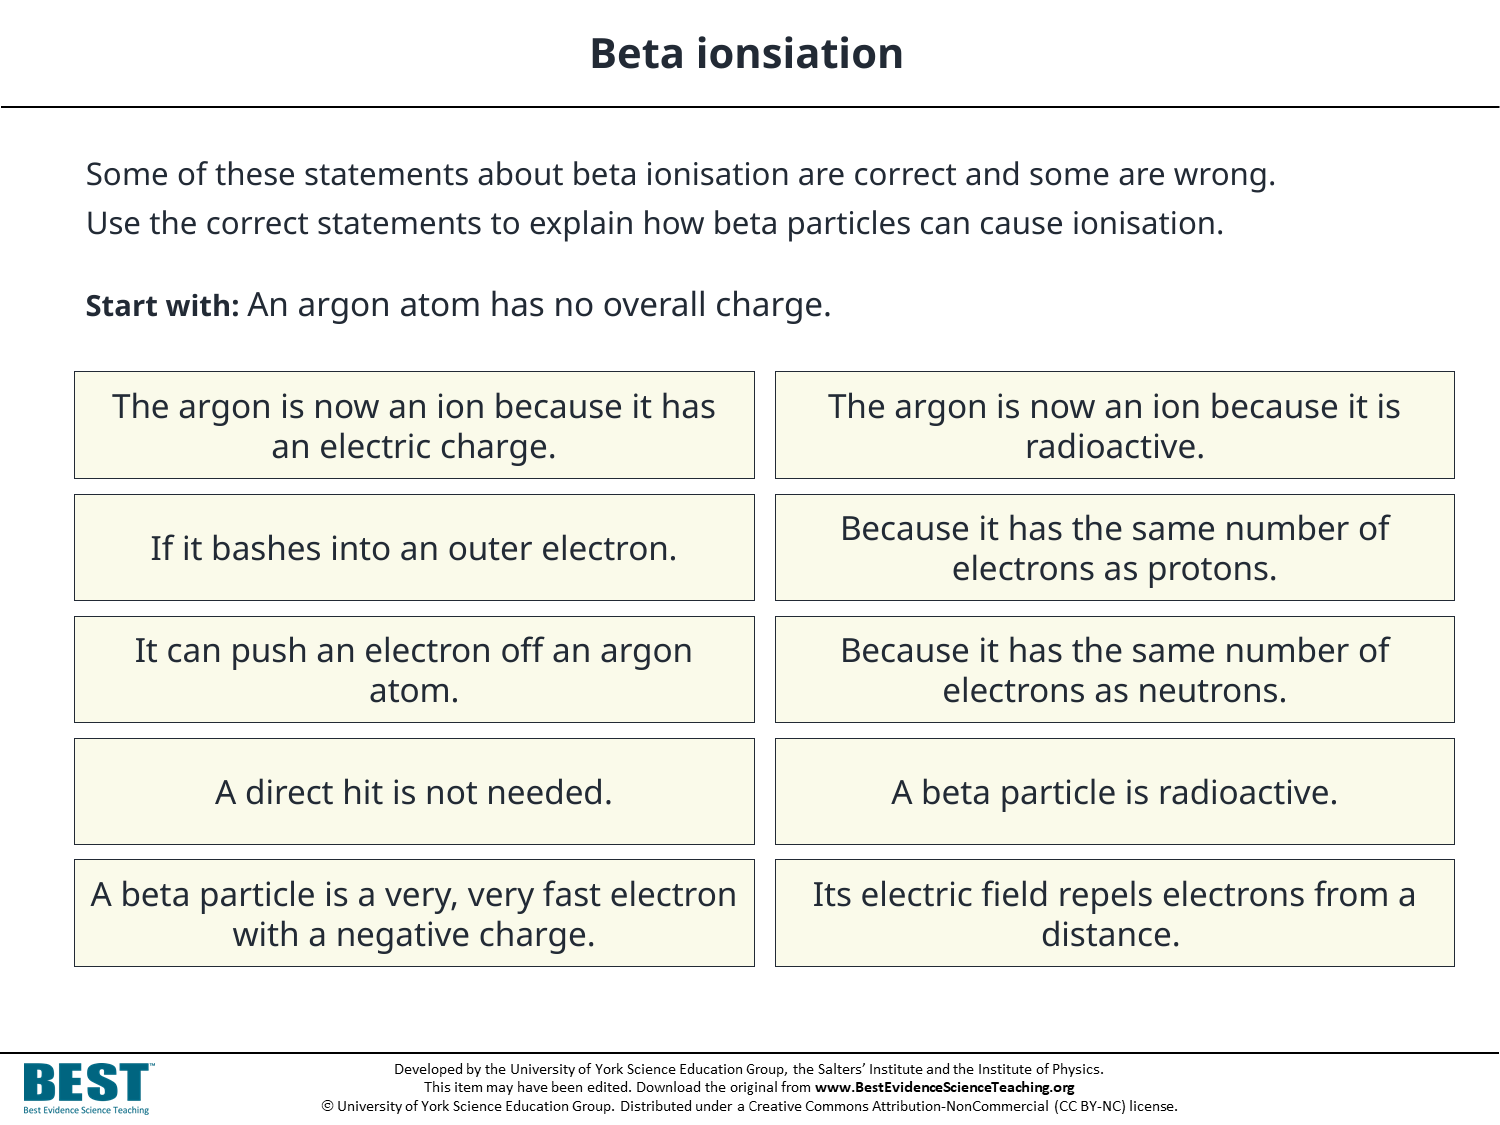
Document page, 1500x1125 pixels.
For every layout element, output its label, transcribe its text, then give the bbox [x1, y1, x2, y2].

text_box Beta ionsiation [23, 4, 1471, 99]
picture [0, 106, 1500, 1125]
